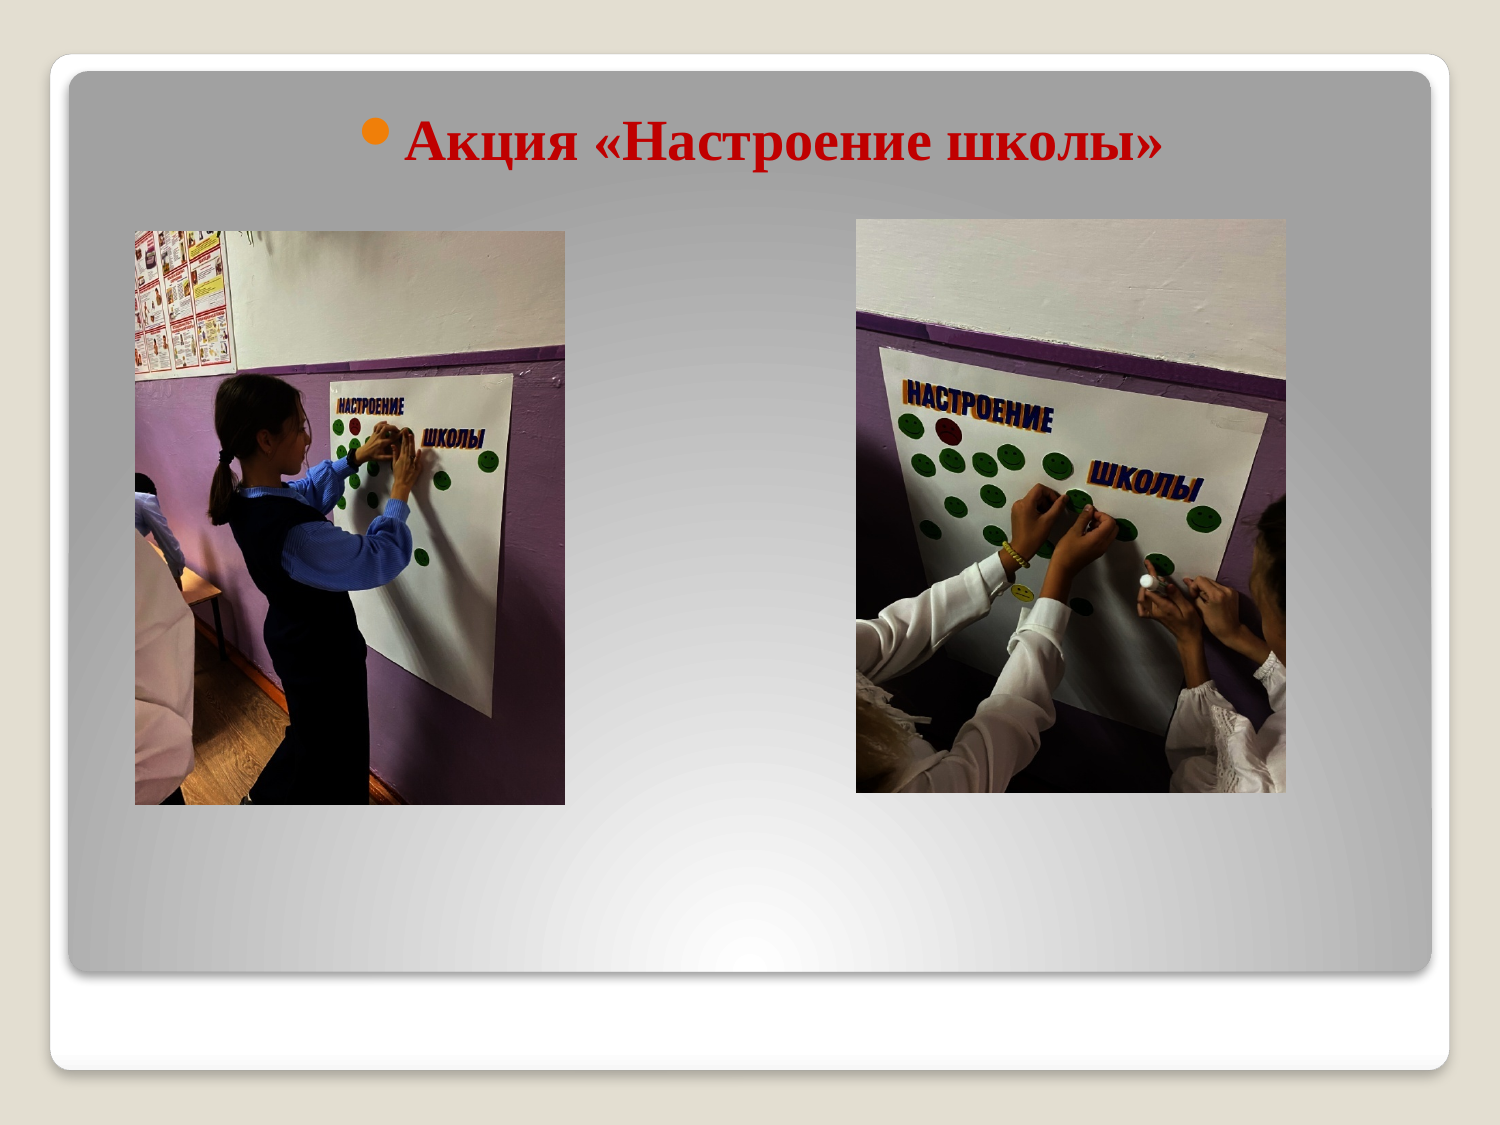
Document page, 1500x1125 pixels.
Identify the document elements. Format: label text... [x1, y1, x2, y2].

list Акция «Настроение школы» [82, 86, 1425, 774]
picture [135, 231, 566, 805]
picture [856, 219, 1286, 793]
